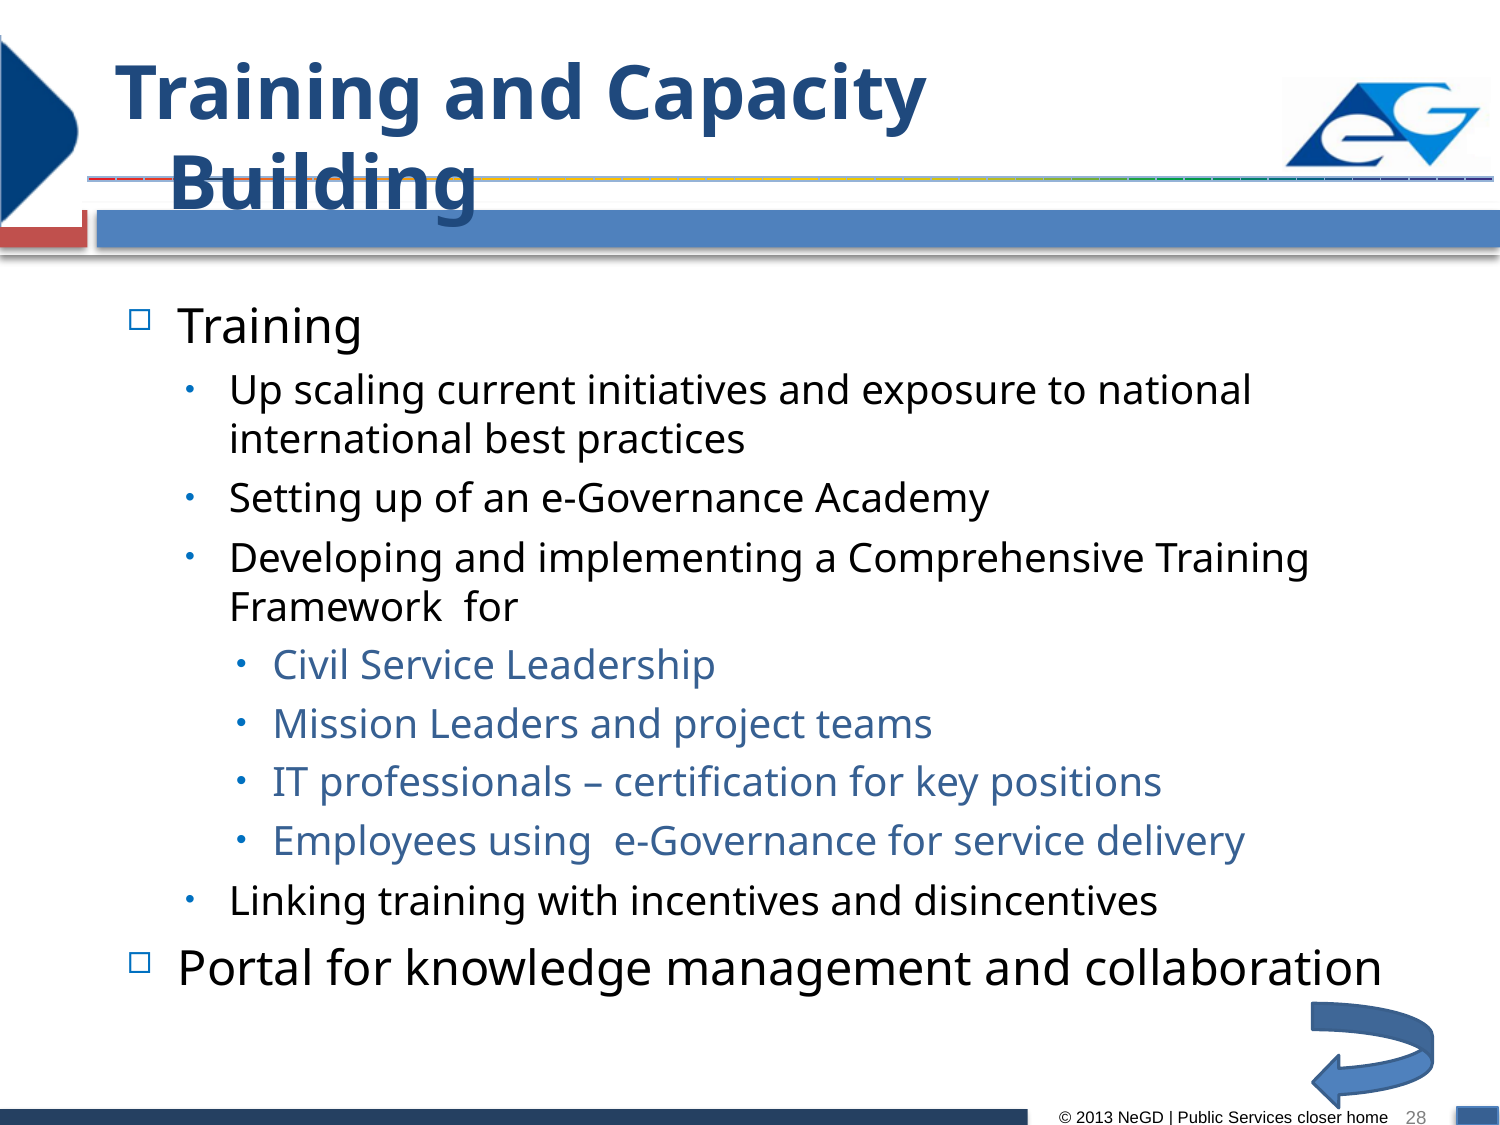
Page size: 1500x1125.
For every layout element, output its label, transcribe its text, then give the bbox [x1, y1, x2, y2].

text_box [1310, 1001, 1435, 1110]
picture [1282, 77, 1491, 172]
list Training Up scaling current initiatives and exposure to national international best practices Setting up of an e-Governance Academy Developing and implementing a Comprehensive Training Framework for Civil Service Leadership Mission Leaders and project teams IT professionals – certification for key positions Employees using e-Governance for service delivery Linking training with incentives and disincentives Portal for knowledge management and collaboration [112, 287, 1424, 1040]
list Training and Capacity Building [100, 37, 1248, 220]
picture [0, 35, 82, 227]
